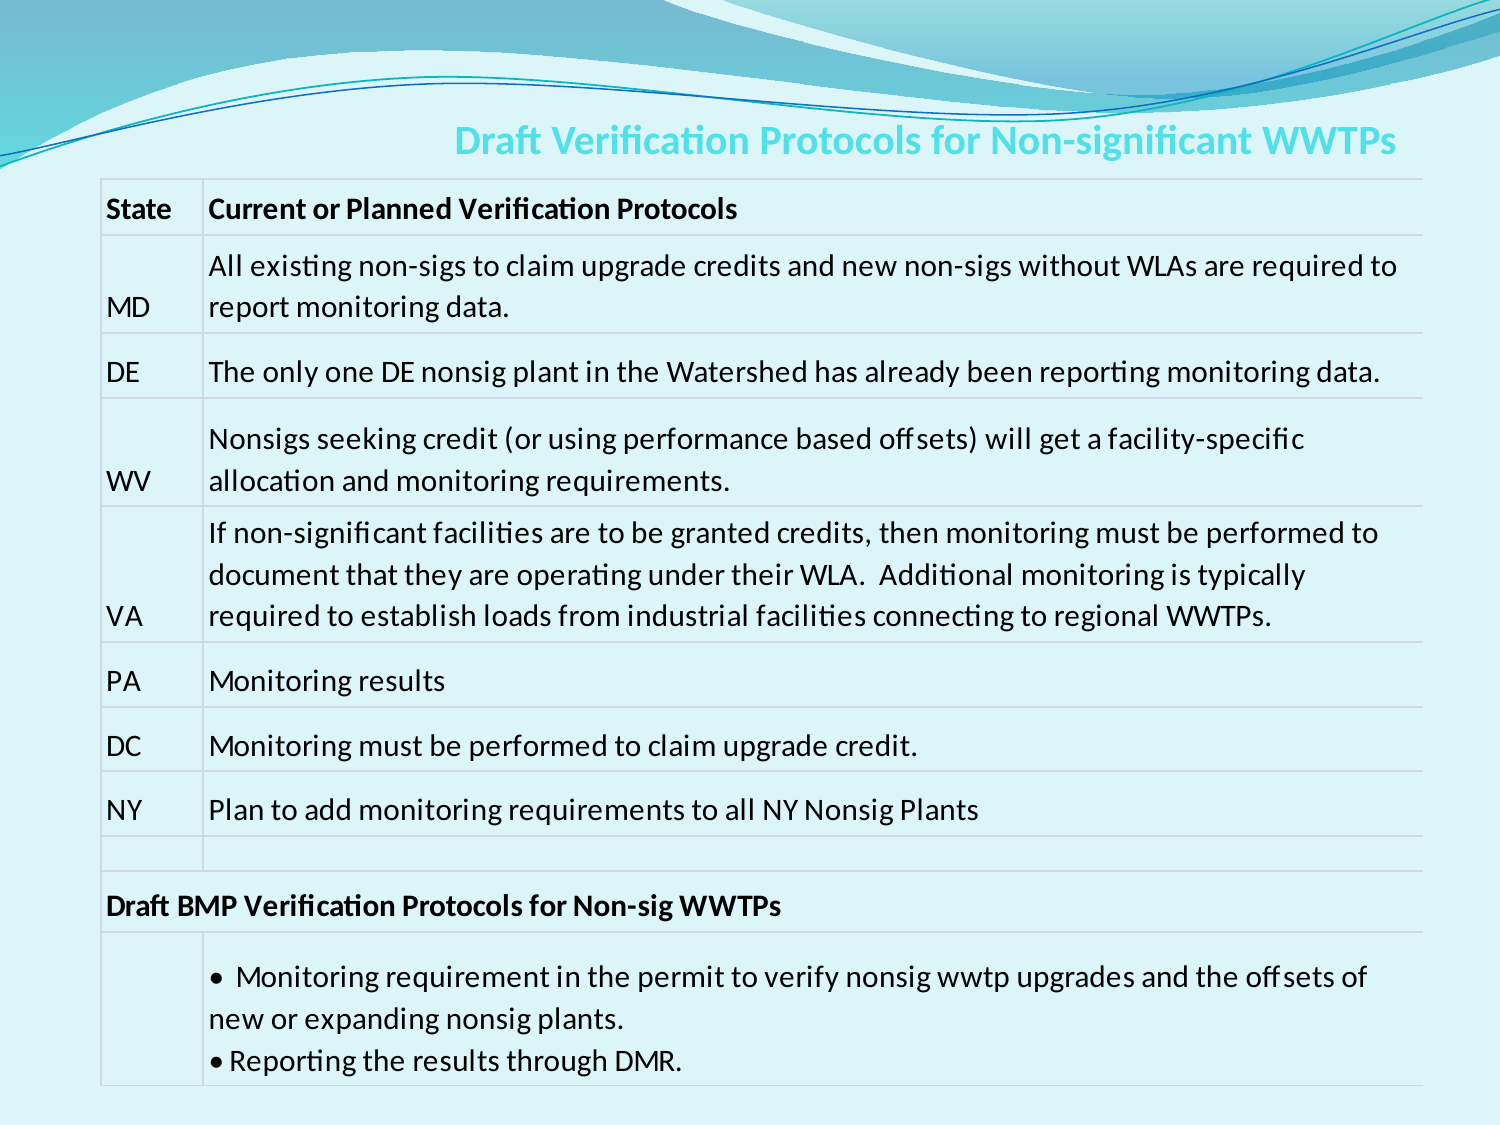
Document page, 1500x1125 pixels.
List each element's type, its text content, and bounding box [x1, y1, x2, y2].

title Draft Verification Protocols for Non-significant WWTPs [125, 71, 1400, 163]
picture [99, 177, 1426, 1088]
